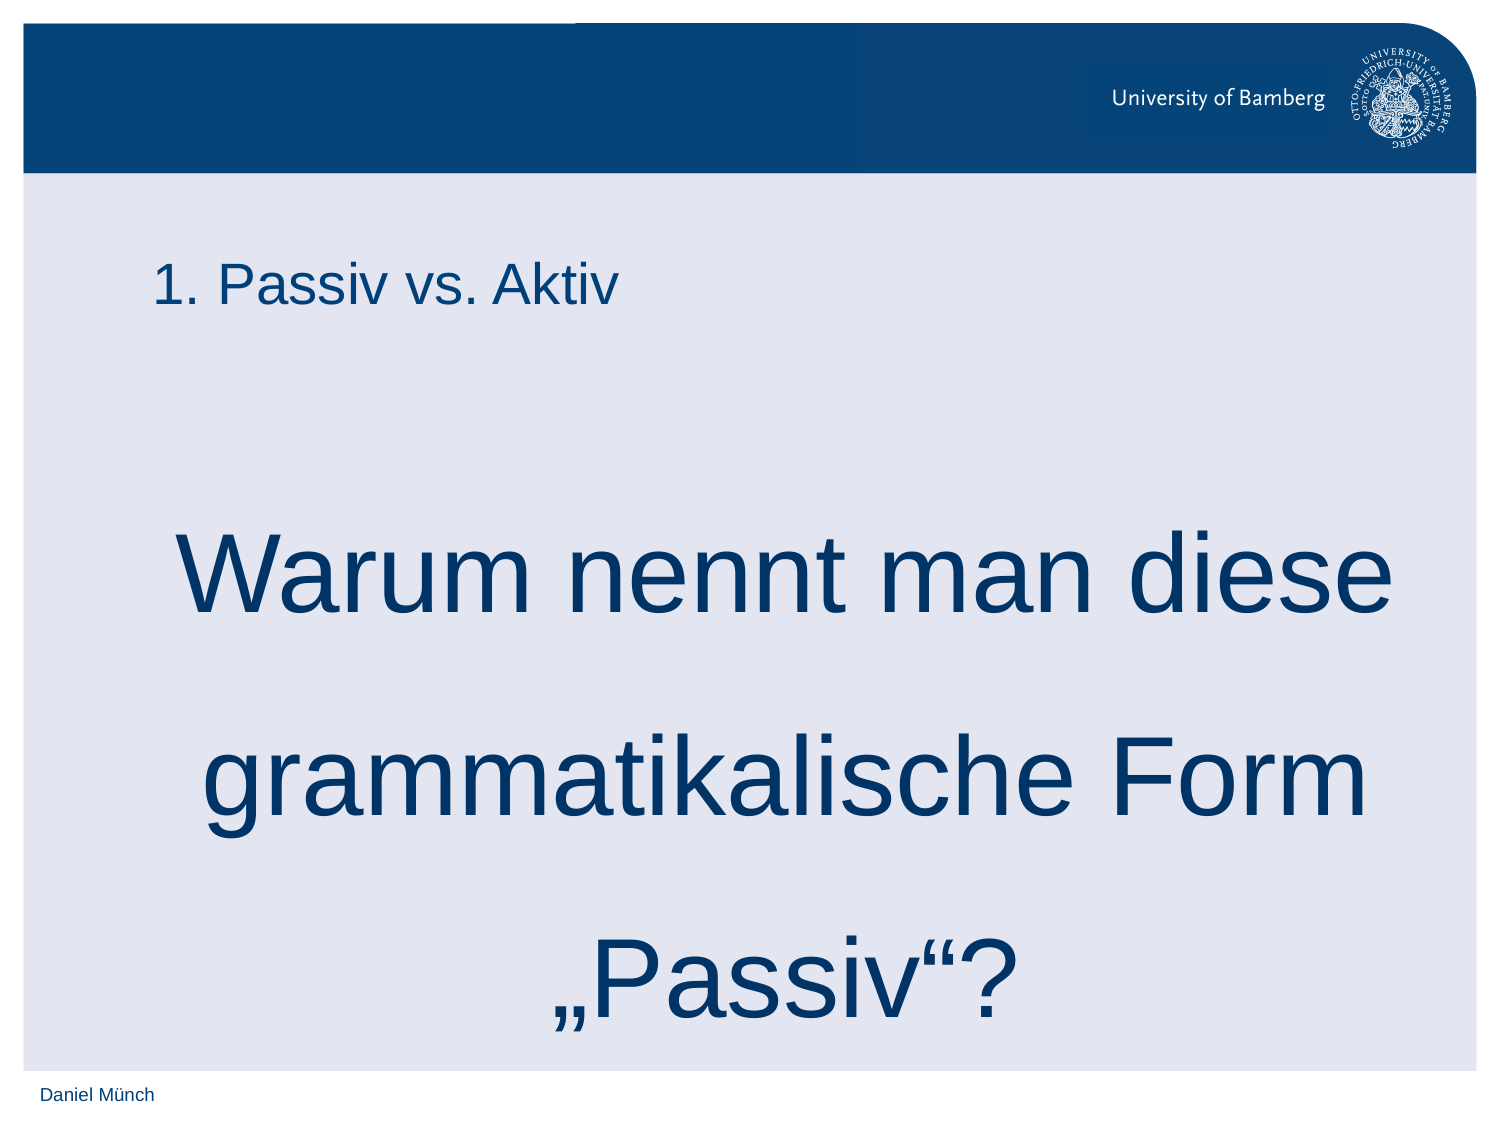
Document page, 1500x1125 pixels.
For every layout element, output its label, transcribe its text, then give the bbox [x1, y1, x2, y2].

list Warum nennt man diese grammatikalische Form „Passiv“? [137, 425, 1436, 1008]
title 1. Passiv vs. Aktiv [137, 187, 1363, 375]
picture [0, 0, 1500, 1125]
